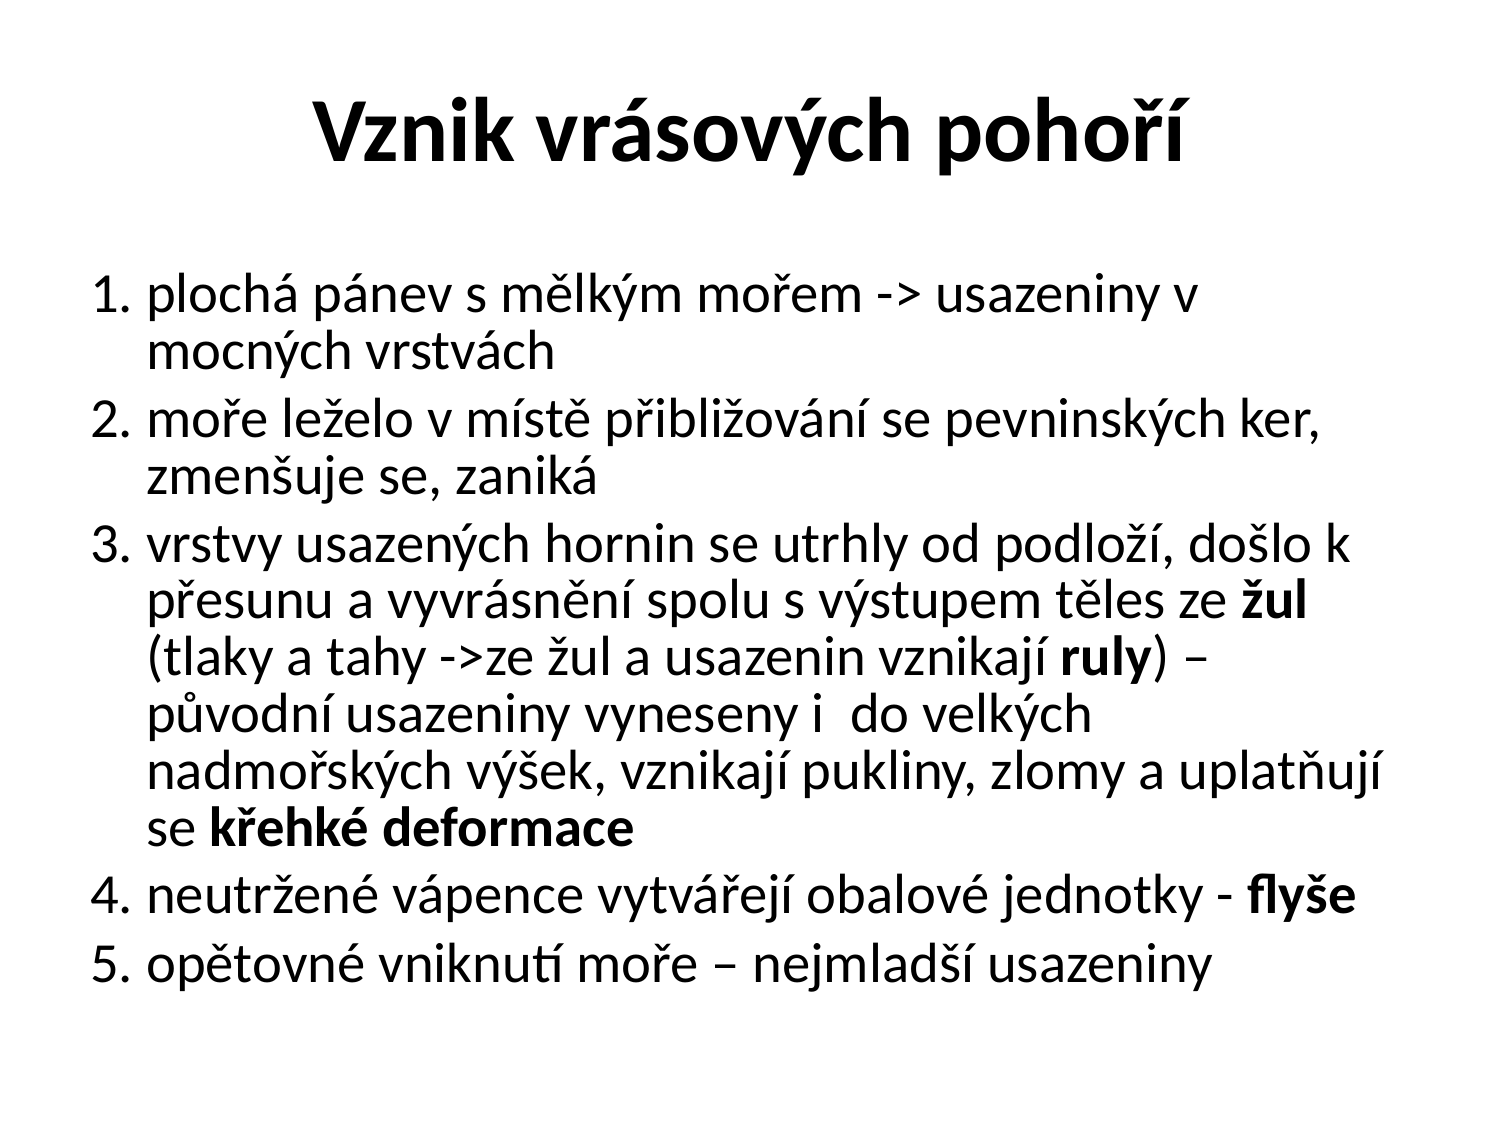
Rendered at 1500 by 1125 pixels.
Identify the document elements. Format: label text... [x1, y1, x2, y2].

list plochá pánev s mělkým mořem -> usazeniny v mocných vrstvách moře leželo v místě přibližování se pevninských ker, zmenšuje se, zaniká vrstvy usazených hornin se utrhly od podloží, došlo k přesunu a vyvrásnění spolu s výstupem těles ze žul (tlaky a tahy ->ze žul a usazenin vznikají ruly) – původní usazeniny vyneseny i do velkých nadmořských výšek, vznikají pukliny, zlomy a uplatňují se křehké deformace neutržené vápence vytvářejí obalové jednotky - flyše opětovné vniknutí moře – nejmladší usazeniny [75, 262, 1425, 1005]
title Vznik vrásových pohoří [75, 45, 1425, 233]
